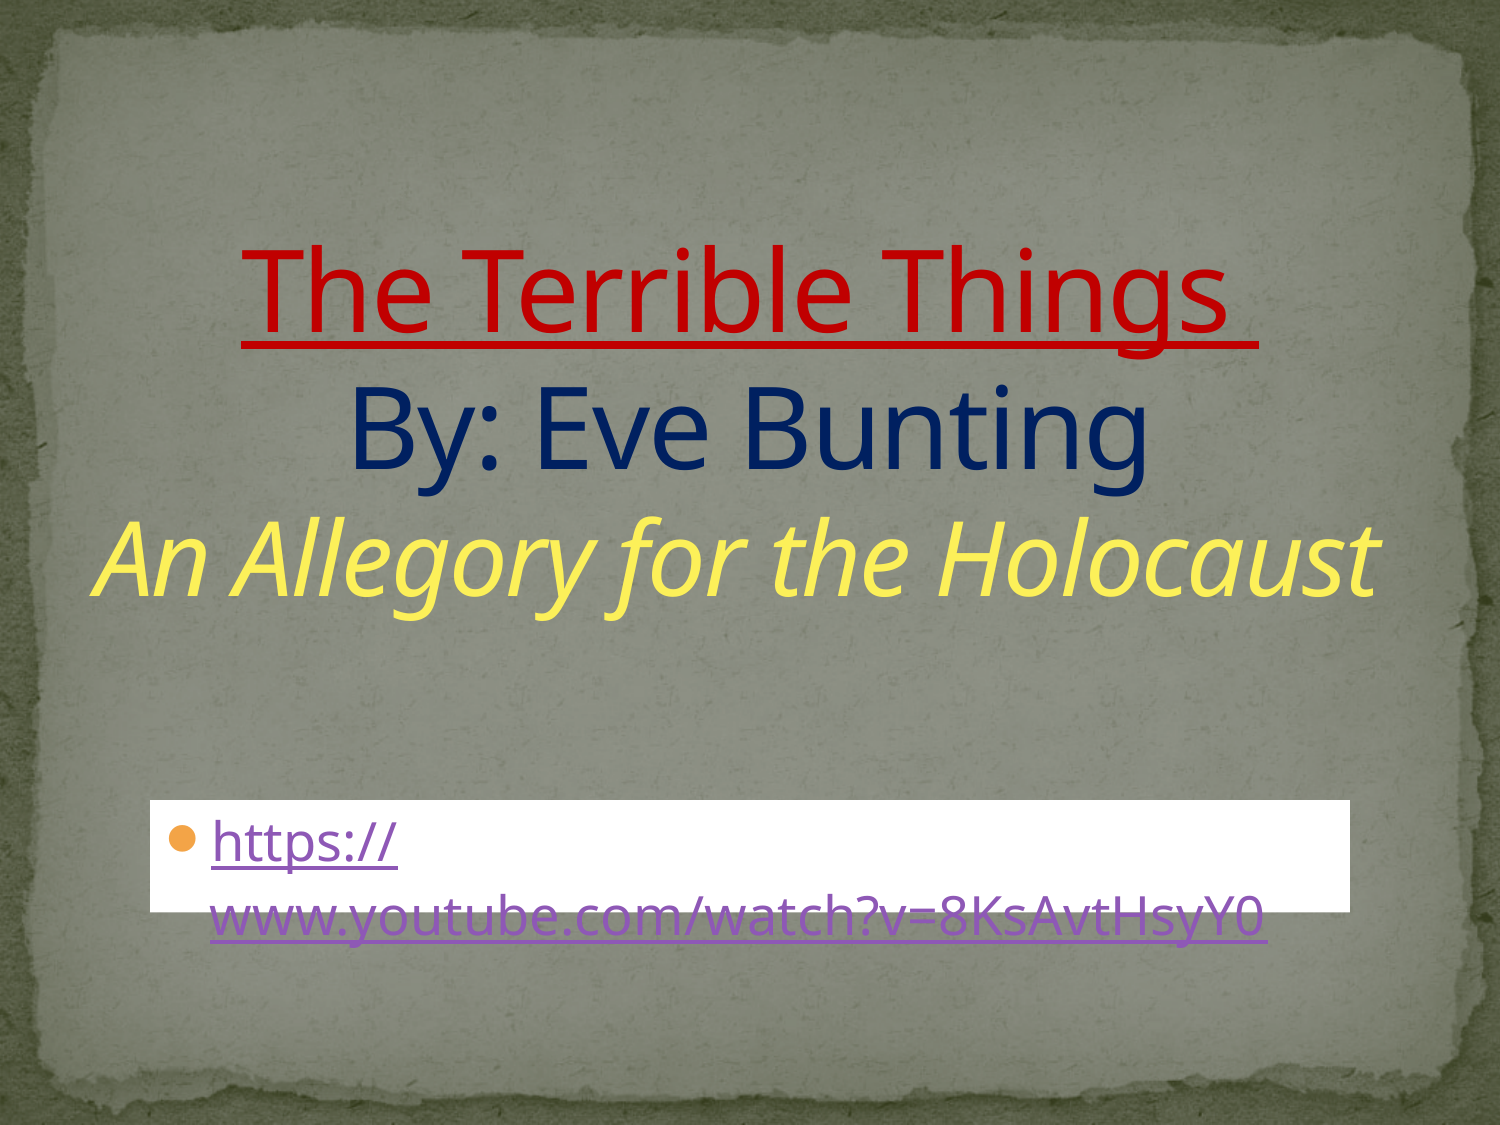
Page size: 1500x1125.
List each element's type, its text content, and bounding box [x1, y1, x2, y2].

title The Terrible Things By: Eve Bunting An Allegory for the Holocaust [74, 24, 1425, 625]
list https://www.youtube.com/watch?v=8KsAvtHsyY0 [150, 800, 1350, 913]
